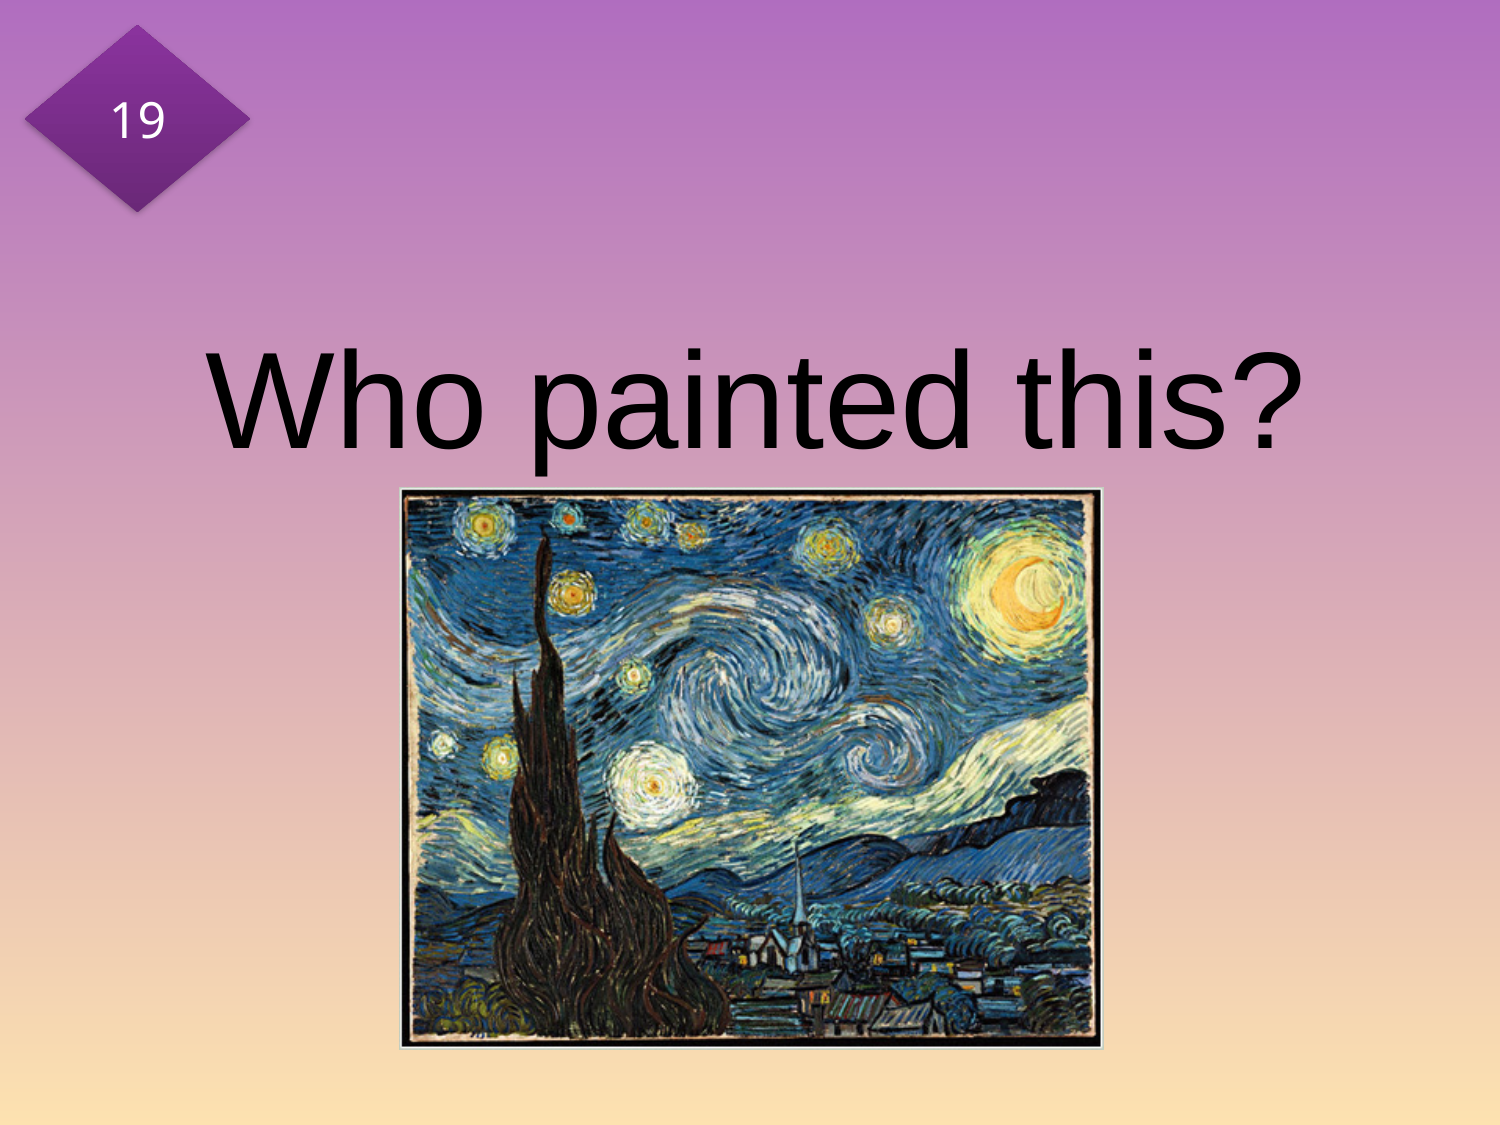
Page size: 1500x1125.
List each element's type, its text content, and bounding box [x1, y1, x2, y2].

title Who painted this? [112, 187, 1401, 601]
text_box 19 [24, 24, 250, 213]
picture [399, 487, 1104, 1051]
